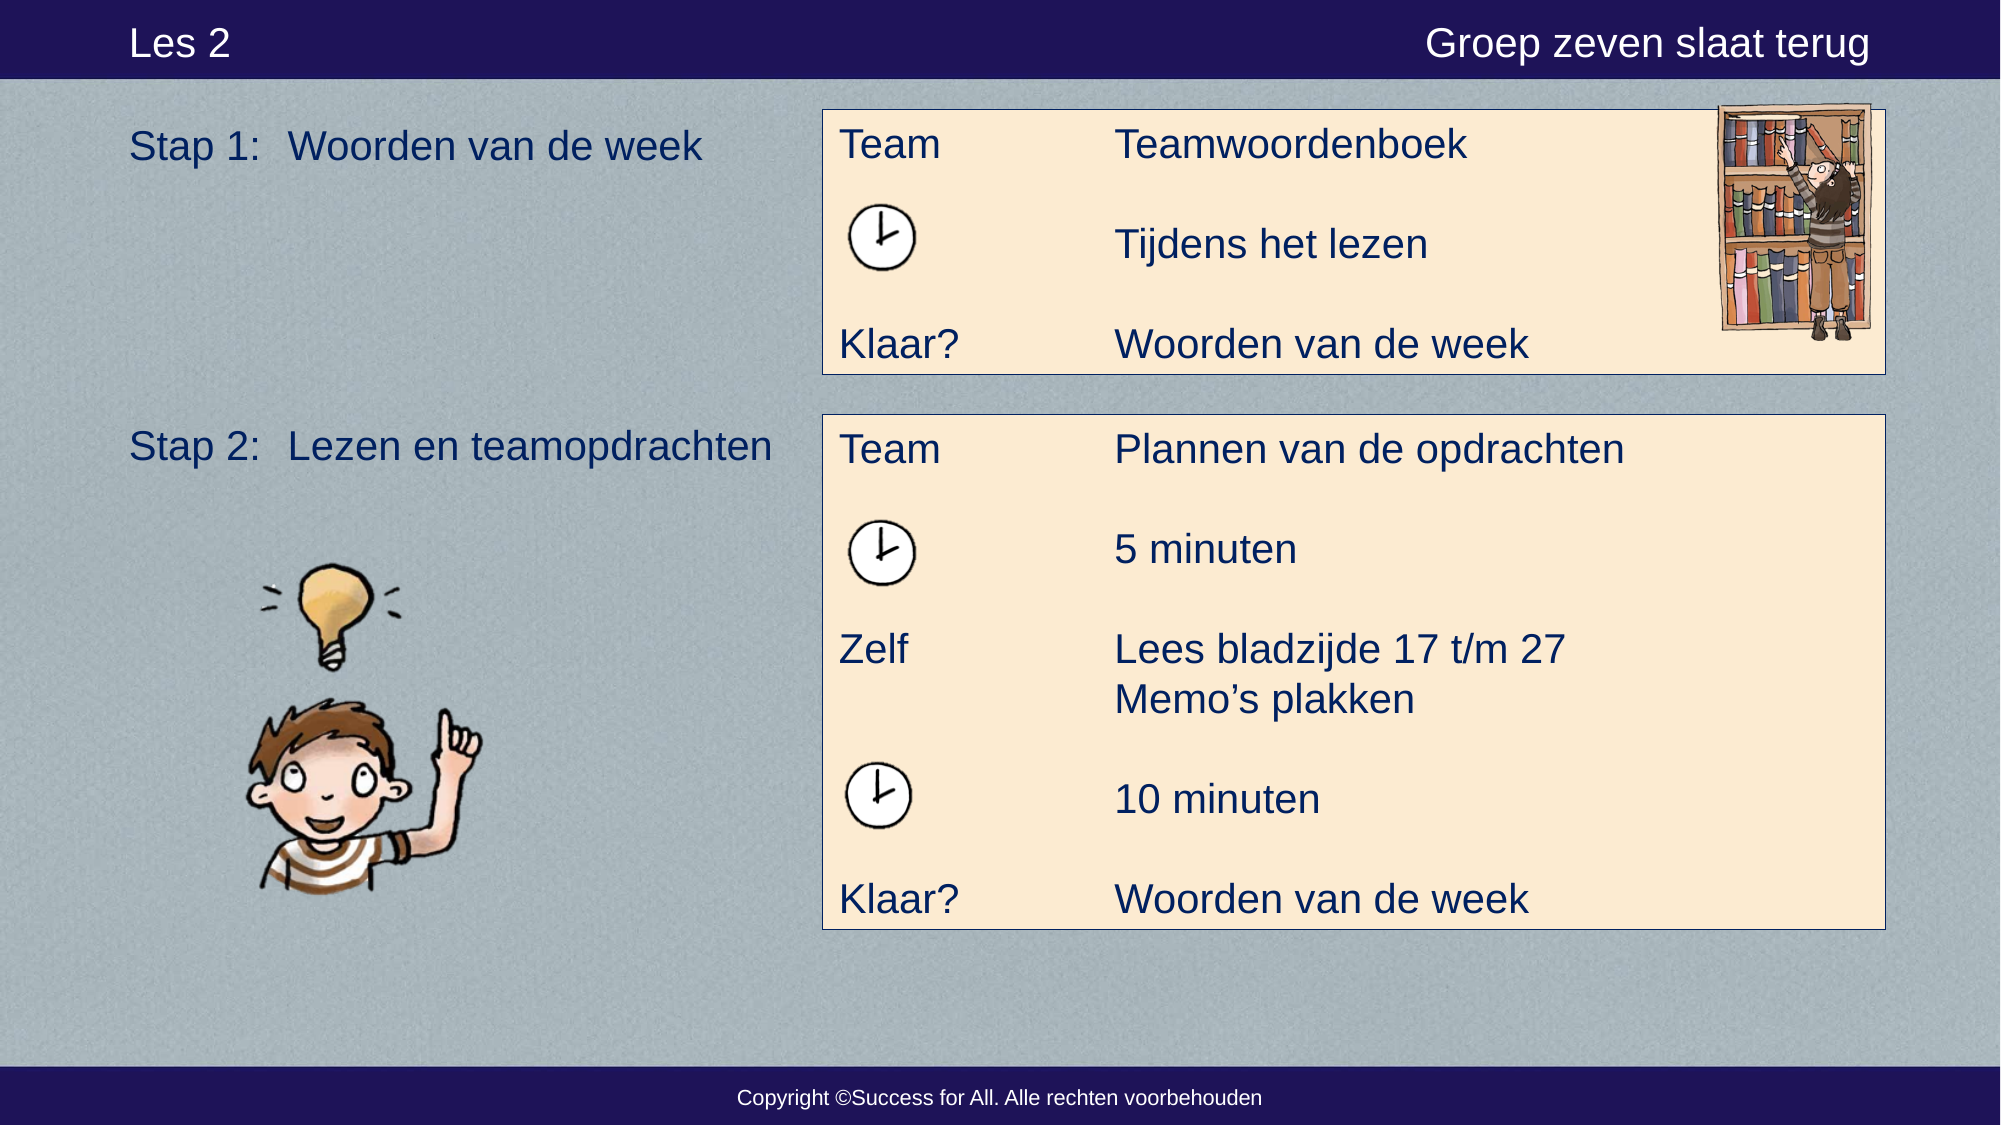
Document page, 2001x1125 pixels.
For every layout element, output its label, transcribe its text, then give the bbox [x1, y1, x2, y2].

text_box Groep zeven slaat terug [999, 8, 1886, 73]
picture [0, 0, 2001, 1125]
text_box Stap 1: Woorden van de week Stap 2: Lezen en teamopdrachten [114, 111, 907, 527]
text_box Les 2 [114, 8, 354, 73]
text_box Team Plannen van de opdrachten 5 minuten Zelf Lees bladzijde 17 t/m 27 Memo’s plakken 10 minuten Klaar? Woorden van de week [822, 414, 1886, 930]
text_box Team Teamwoordenboek Tijdens het lezen Klaar? Woorden van de week [822, 109, 1886, 375]
text_box Copyright ©Success for All. Alle rechten voorbehouden [0, 1076, 2000, 1125]
